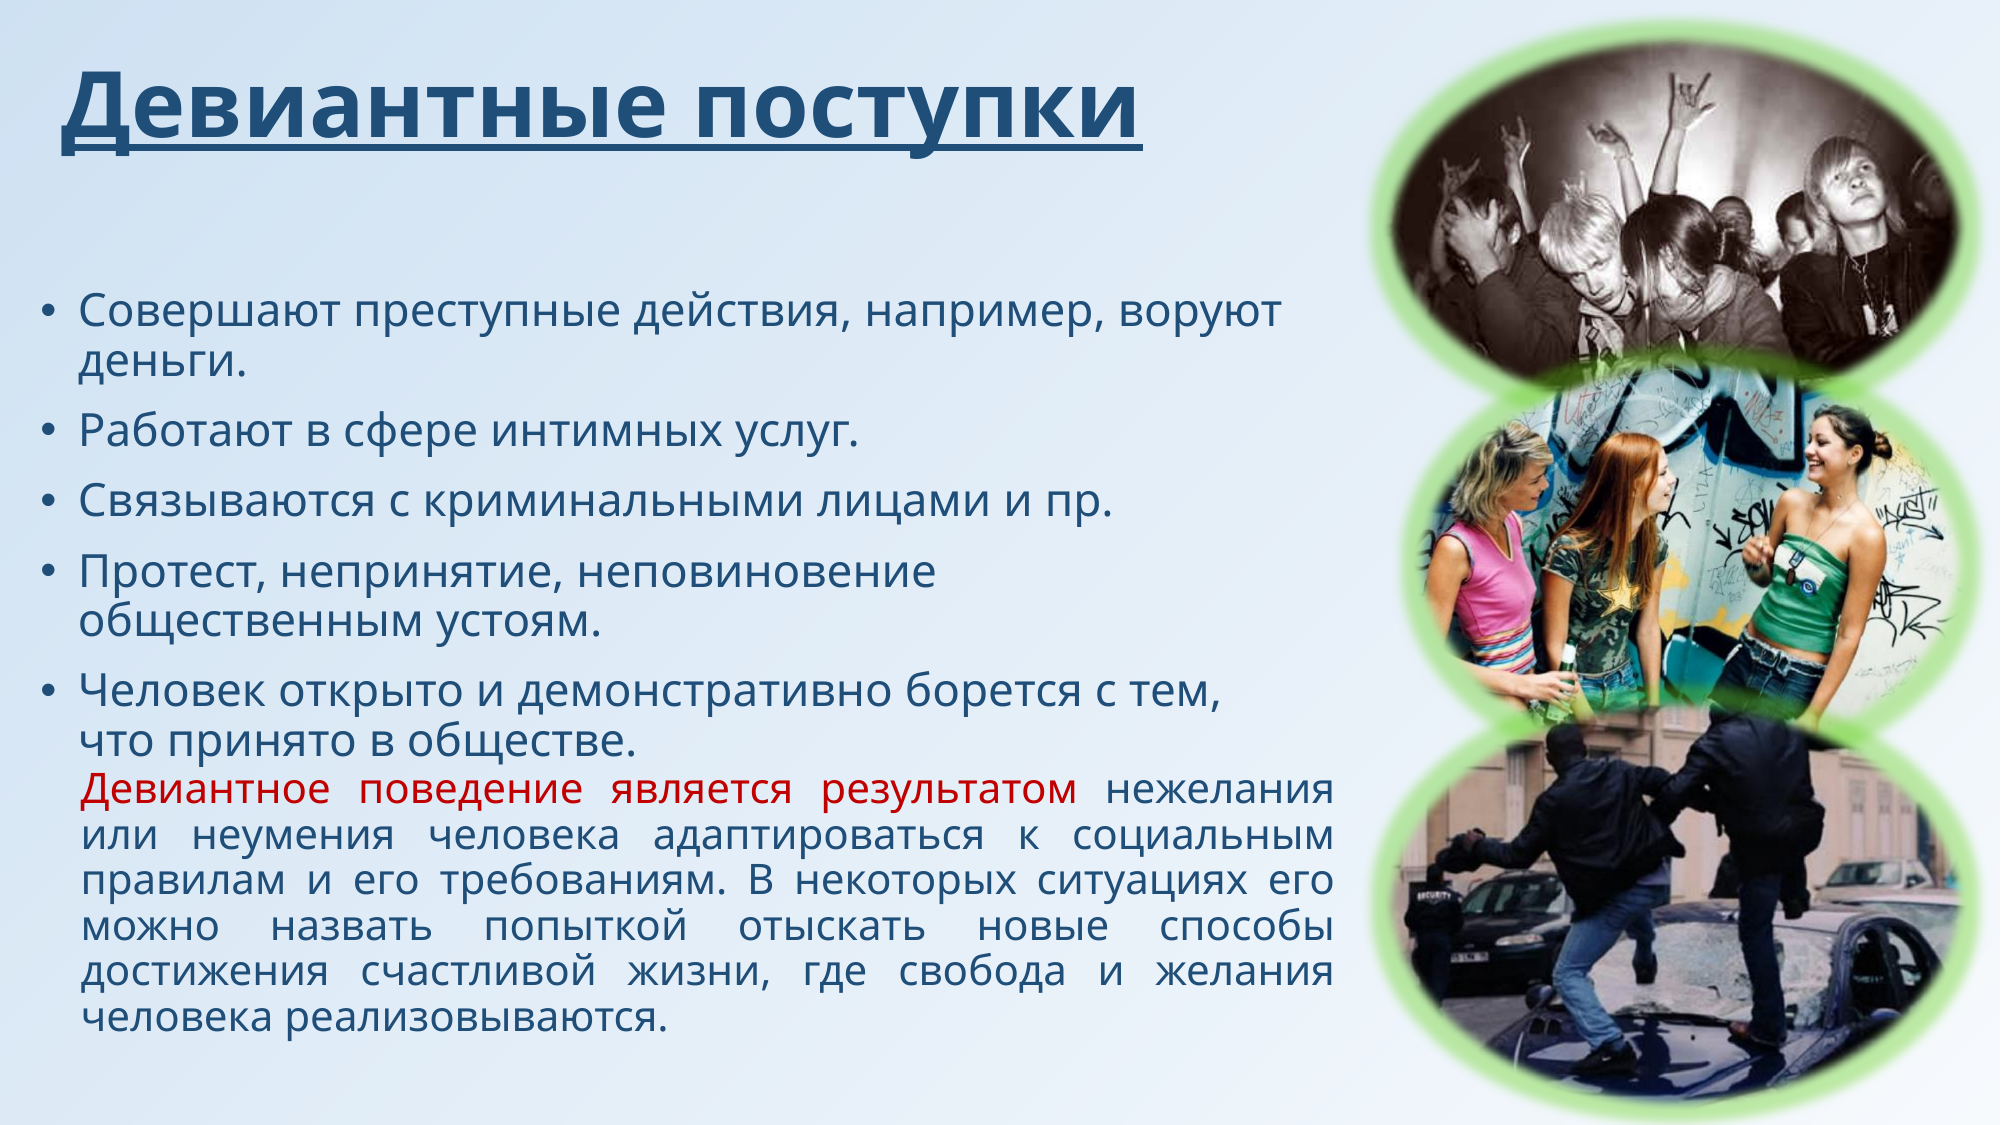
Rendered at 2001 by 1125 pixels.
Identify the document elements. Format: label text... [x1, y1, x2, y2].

title Девиантные поступки [46, 0, 1772, 259]
picture [1381, 31, 1969, 1112]
list Совершают преступные действия, например, воруют деньги. Работают в сфере интимных услуг. Связываются с криминальными лицами и пр. Протест, непринятие, неповиновение общественным устоям. Человек открыто и демонстративно борется с тем, что принято в обществе. [25, 279, 1310, 675]
text_box Девиантное поведение является результатом нежелания или неумения человека адаптироваться к социальным правилам и его требованиям. В некоторых ситуациях его можно назвать попыткой отыскать новые способы достижения счастливой жизни, где свобода и желания человека реализовываются. [65, 760, 1350, 1053]
